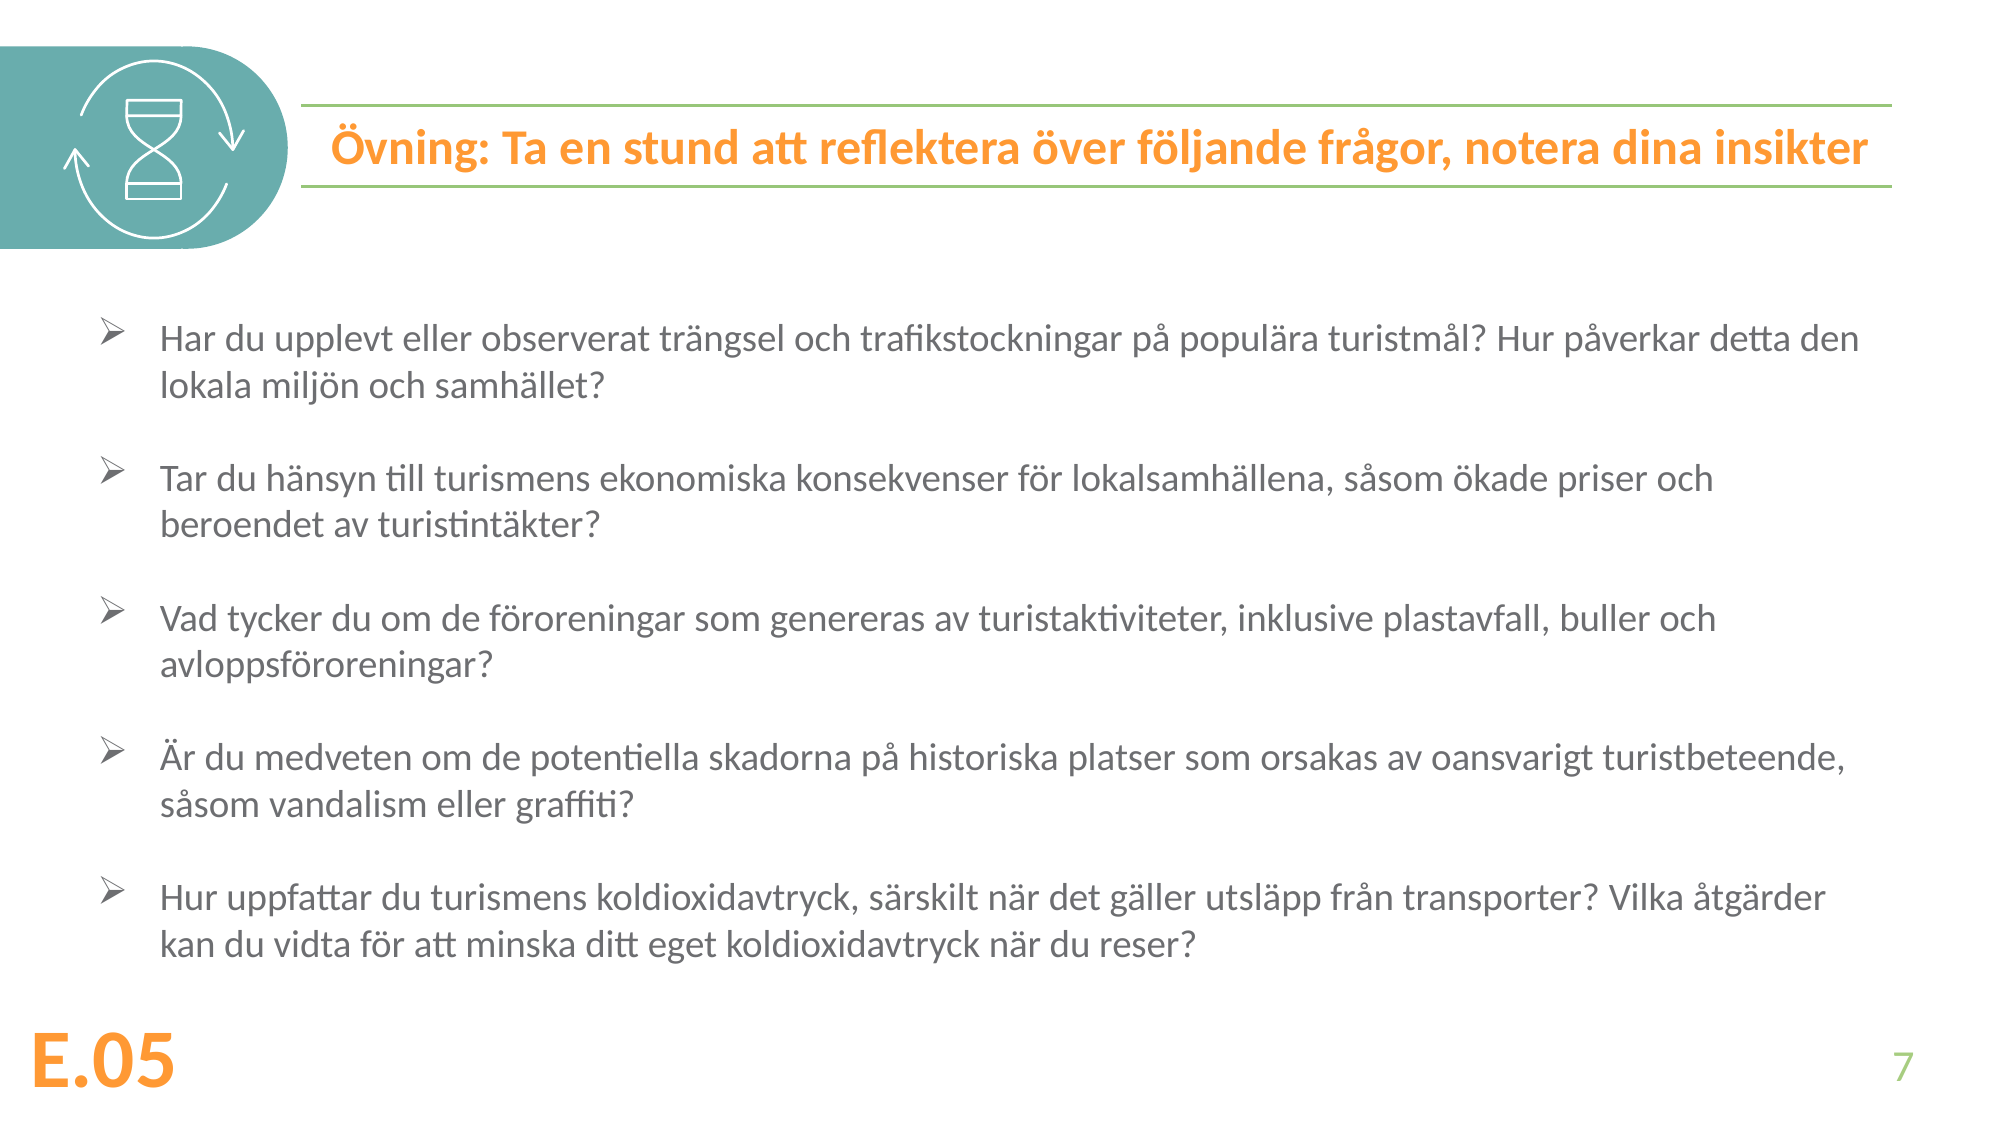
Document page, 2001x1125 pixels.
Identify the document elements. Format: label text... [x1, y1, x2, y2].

slide_number 7 [1851, 1012, 1956, 1115]
list Har du upplevt eller observerat trängsel och trafikstockningar på populära turistmål? Hur påverkar detta den lokala miljön och samhället? Tar du hänsyn till turismens ekonomiska konsekvenser för lokalsamhällena, såsom ökade priser och beroendet av turistintäkter? Vad tycker du om de föroreningar som genereras av turistaktiviteter, inklusive plastavfall, buller och avloppsföroreningar? Är du medveten om de potentiella skadorna på historiska platser som orsakas av oansvarigt turistbeteende, såsom vandalism eller graffiti? Hur uppfattar du turismens koldioxidavtryck, särskilt när det gäller utsläpp från transporter? Vilka åtgärder kan du vidta för att minska ditt eget koldioxidavtryck när du reser? [77, 292, 1907, 1004]
list Övning: Ta en stund att reflektera över följande frågor, notera dina insikter [310, 85, 1956, 218]
text_box [0, 46, 238, 249]
text_box E.05 [10, 1019, 298, 1125]
text_box [245, 64, 288, 231]
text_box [63, 60, 245, 239]
